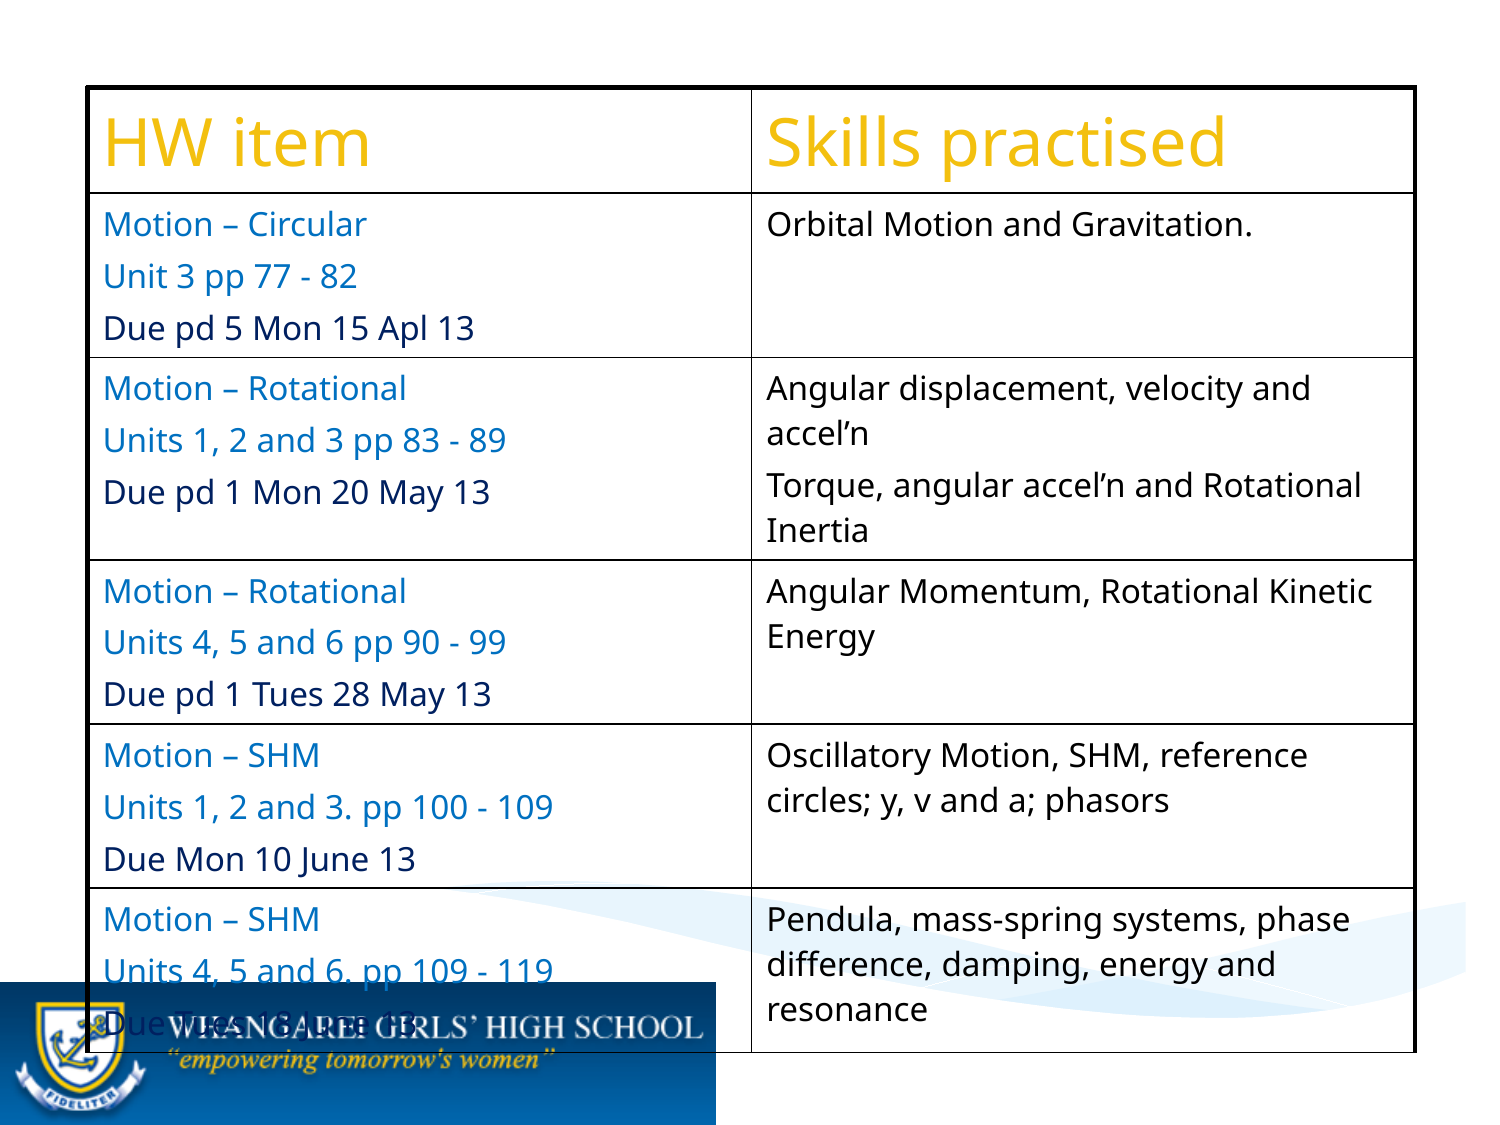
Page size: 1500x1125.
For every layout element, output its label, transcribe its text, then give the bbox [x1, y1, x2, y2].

picture [0, 982, 716, 1125]
table_header HW item [90, 90, 751, 192]
table_header Skills practised [752, 90, 1413, 192]
table_cell Oscillatory Motion, SHM, reference circles; y, v and a; phasors [752, 725, 1413, 887]
table_cell Motion – Circular Unit 3 pp 77 - 82 Due pd 5 Mon 15 Apl 13 [90, 194, 751, 357]
table_cell Motion – SHM Units 4, 5 and 6. pp 109 - 119 Due Tues 18 June 13 [90, 889, 751, 1052]
table_cell Angular displacement, velocity and accel’n Torque, angular accel’n and Rotational Inertia [752, 358, 1413, 559]
table_cell Motion – Rotational Units 1, 2 and 3 pp 83 - 89 Due pd 1 Mon 20 May 13 [90, 358, 751, 559]
table_cell Motion – SHM Units 1, 2 and 3. pp 100 - 109 Due Mon 10 June 13 [90, 725, 751, 887]
table_cell Angular Momentum, Rotational Kinetic Energy [752, 561, 1413, 723]
table_cell Orbital Motion and Gravitation. [752, 194, 1413, 357]
table_cell Motion – Rotational Units 4, 5 and 6 pp 90 - 99 Due pd 1 Tues 28 May 13 [90, 561, 751, 723]
table_cell Pendula, mass-spring systems, phase difference, damping, energy and resonance [752, 889, 1413, 1052]
